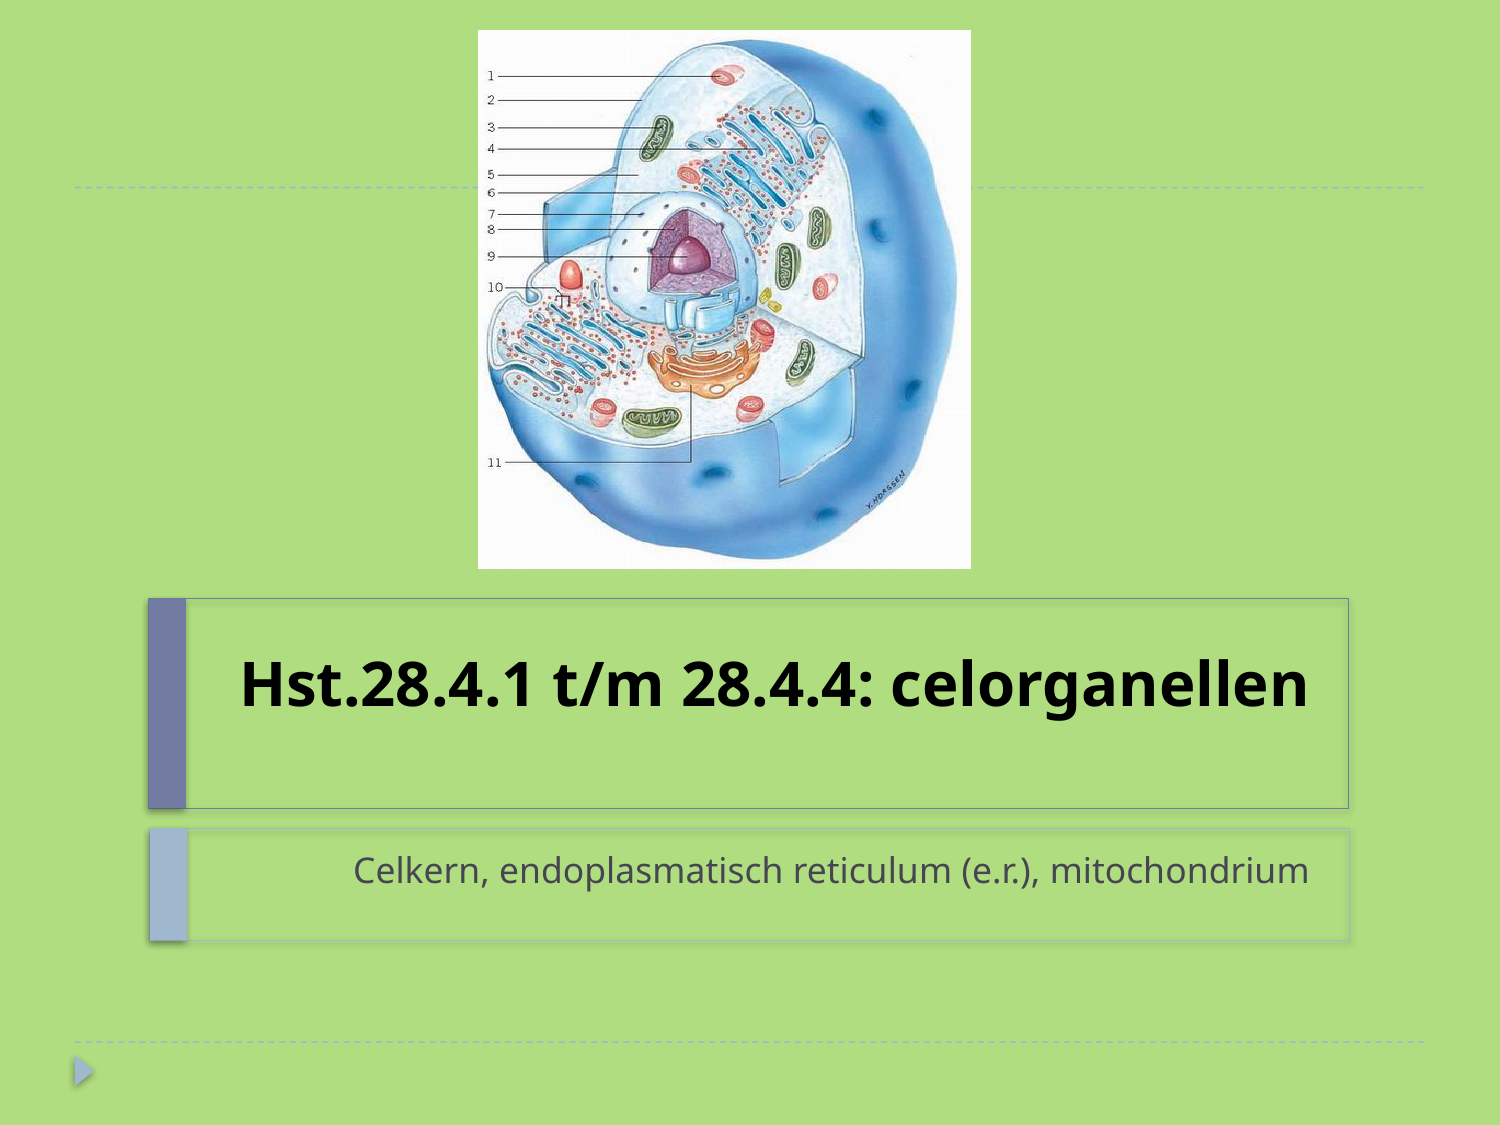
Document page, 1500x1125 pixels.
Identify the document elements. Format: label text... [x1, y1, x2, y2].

title Hst.28.4.1 t/m 28.4.4: celorganellen [200, 637, 1325, 800]
subtitle Celkern, endoplasmatisch reticulum (e.r.), mitochondrium [200, 840, 1325, 929]
picture [478, 30, 971, 570]
